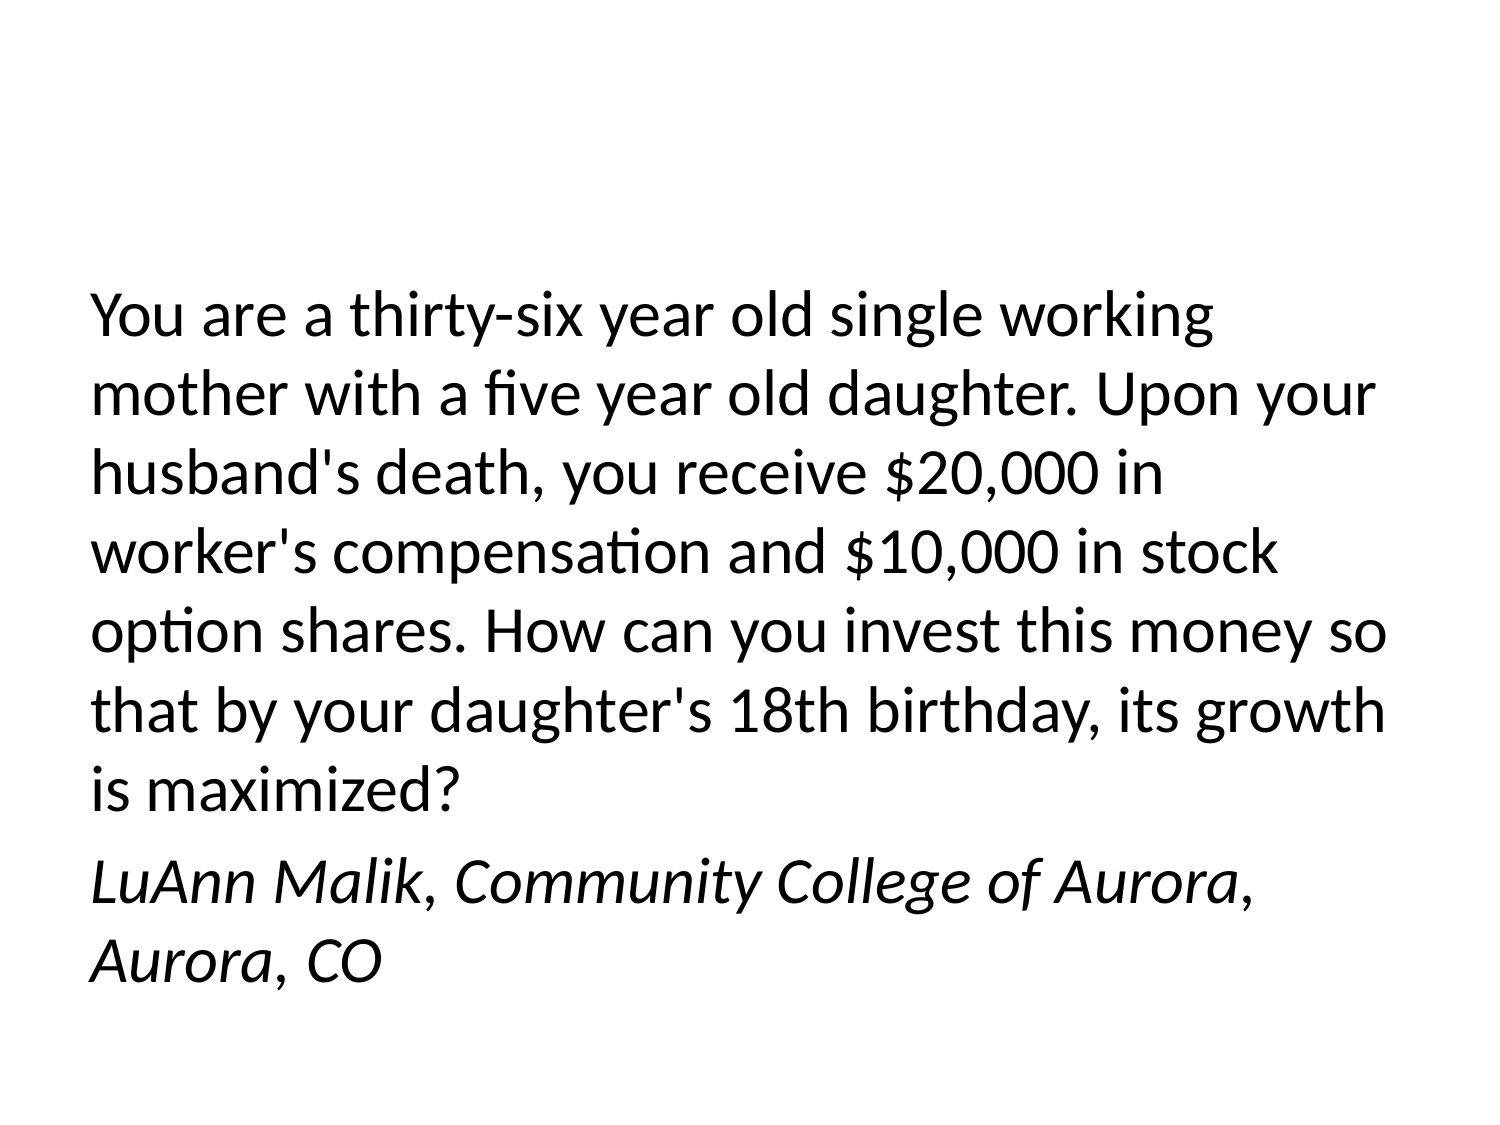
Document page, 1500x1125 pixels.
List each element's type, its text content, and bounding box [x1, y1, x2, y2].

list You are a thirty-six year old single working mother with a five year old daughter. Upon your husband's death, you receive $20,000 in worker's compensation and $10,000 in stock option shares. How can you invest this money so that by your daughter's 18th birthday, its growth is maximized? LuAnn Malik, Community College of Aurora, Aurora, CO [75, 262, 1425, 1005]
